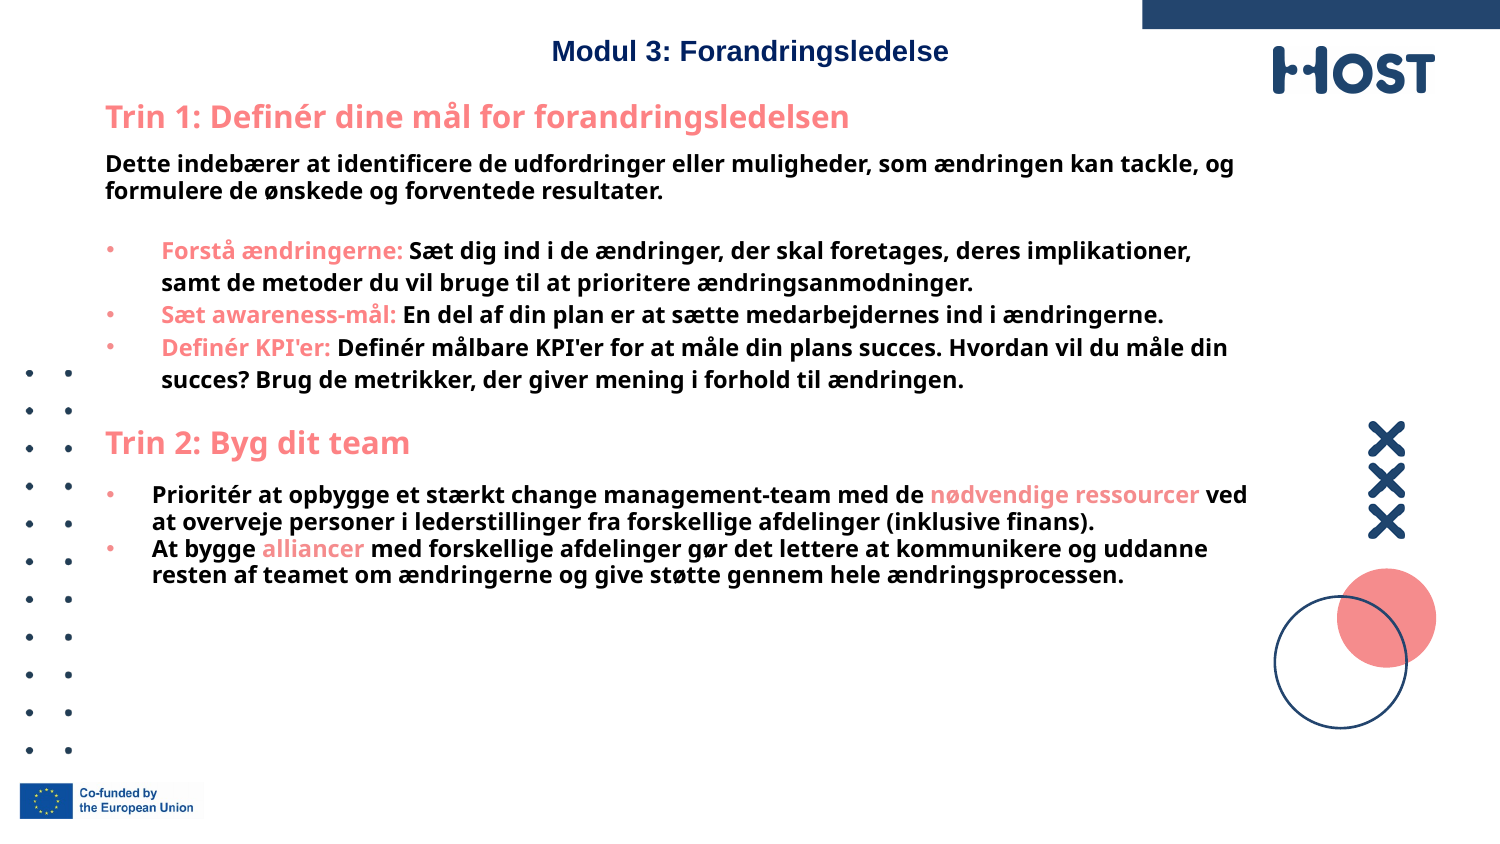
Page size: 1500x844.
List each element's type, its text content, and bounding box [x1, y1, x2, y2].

picture [1273, 46, 1435, 94]
picture [0, 370, 204, 820]
list Trin 1: Definér dine mål for forandringsledelsen Dette indebærer at identificere de udfordringer eller muligheder, som ændringen kan tackle, og formulere de ønskede og forventede resultater. Forstå ændringerne: Sæt dig ind i de ændringer, der skal foretages, deres implikationer, samt de metoder du vil bruge til at prioritere ændringsanmodninger. Sæt awareness-mål: En del af din plan er at sætte medarbejdernes ind i ændringerne. Definér KPI'er: Definér målbare KPI'er for at måle din plans succes. Hvordan vil du måle din succes? Brug de metrikker, der giver mening i forhold til ændringen. Trin 2: Byg dit team Prioritér at opbygge et stærkt change management-team med de nødvendige ressourcer ved at overveje personer i lederstillinger fra forskellige afdelinger (inklusive finans). At bygge alliancer med forskellige afdelinger gør det lettere at kommunikere og uddanne resten af teamet om ændringerne og give støtte gennem hele ændringsprocessen. [90, 84, 1267, 807]
picture [1368, 421, 1405, 539]
text_box Modul 3: Forandringsledelse [536, 12, 980, 70]
